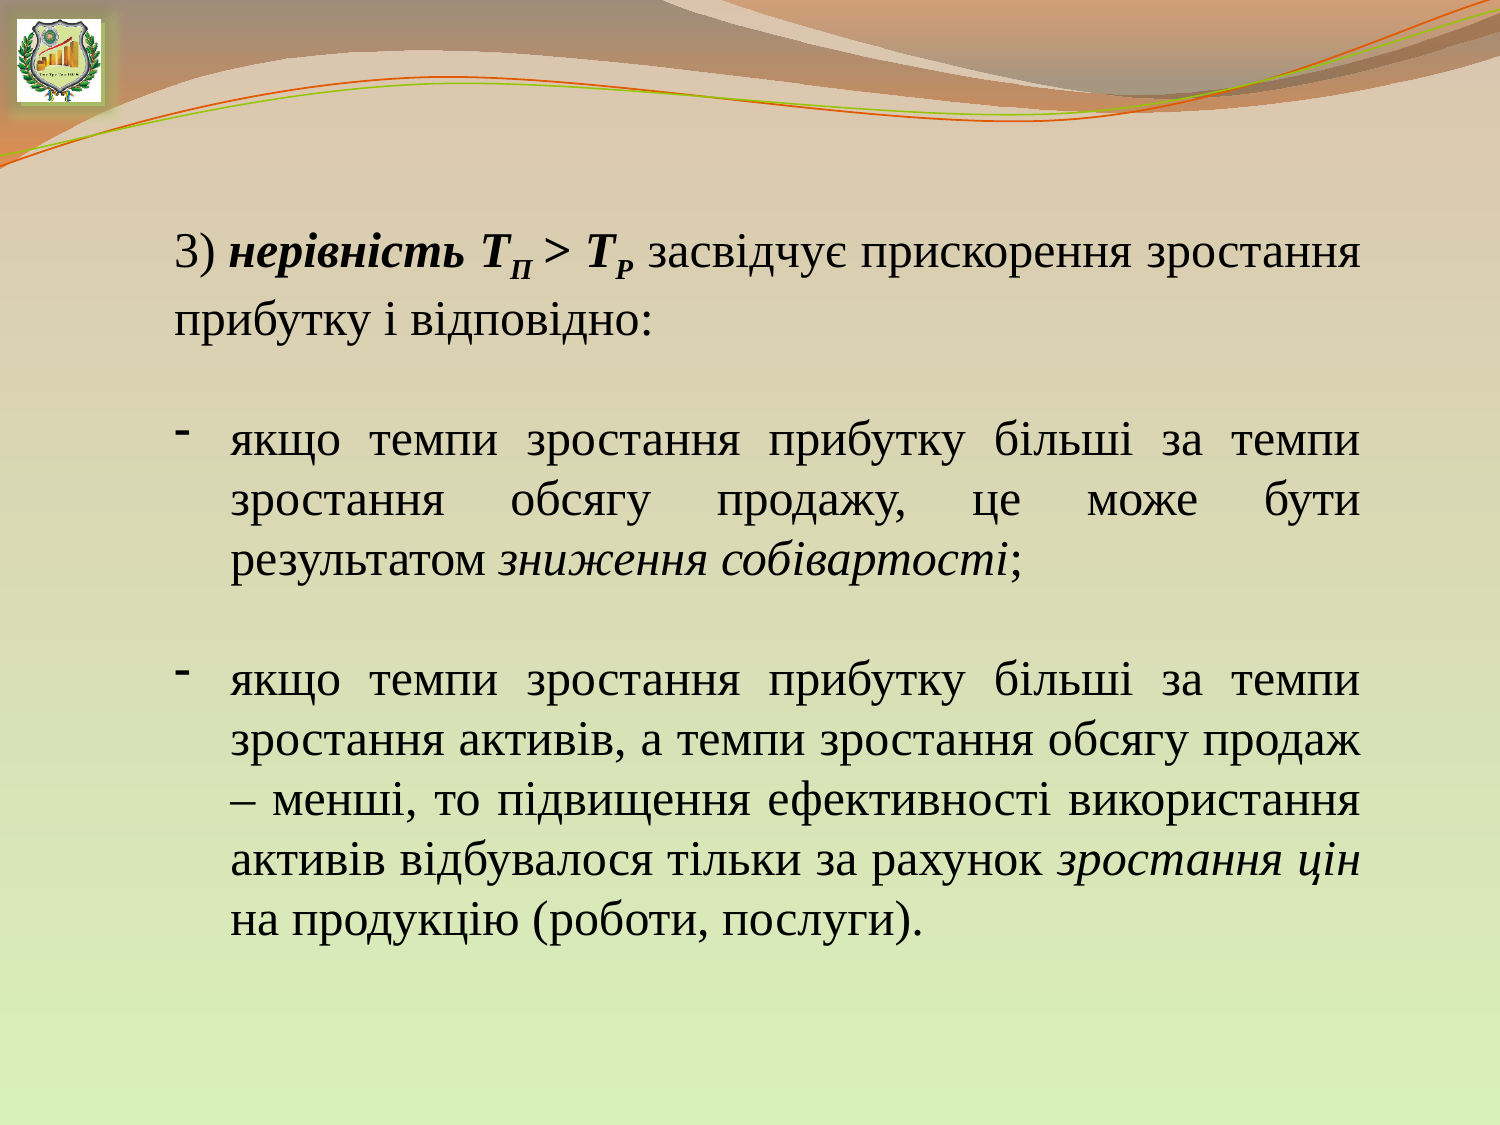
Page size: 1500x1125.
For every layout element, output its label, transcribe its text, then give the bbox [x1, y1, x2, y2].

picture [17, 18, 101, 102]
text_box 3) нерівність ТП > ТР засвідчує прискорення зростання прибутку і відповідно: якщо темпи зростання прибутку більші за темпи зростання обсягу продажу, це може бути результатом зниження собівартості; якщо темпи зростання прибутку більші за темпи зростання активів, а темпи зростання обсягу продаж – менші, то підвищення ефективності використання активів відбувалося тільки за рахунок зростання цін на продукцію (роботи, послуги). [159, 210, 1376, 954]
